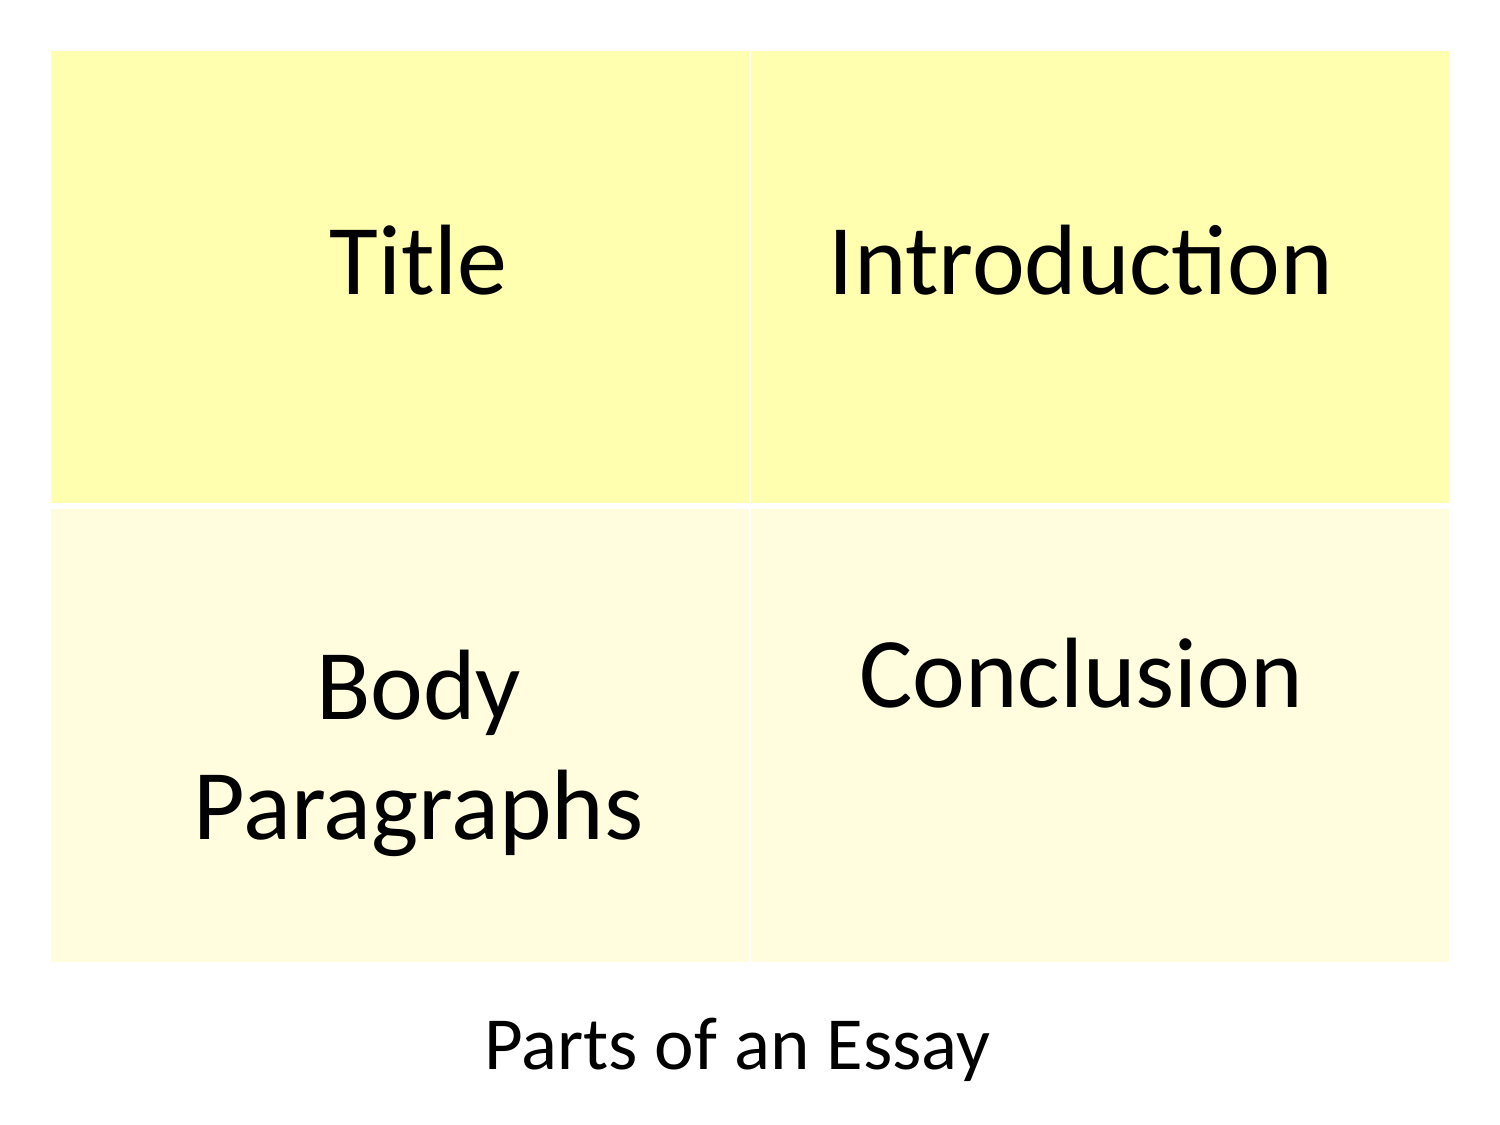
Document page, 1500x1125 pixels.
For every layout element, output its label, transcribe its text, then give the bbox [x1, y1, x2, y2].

text_box Introduction [800, 187, 1363, 323]
table_header [751, 51, 1449, 503]
text_box Conclusion [800, 600, 1363, 735]
table_cell [51, 509, 749, 962]
table_header [51, 51, 749, 503]
text_box Body Paragraphs [137, 612, 700, 868]
table_cell [751, 509, 1449, 962]
text_box Parts of an Essay [137, 987, 1338, 1093]
text_box Title [137, 187, 700, 323]
